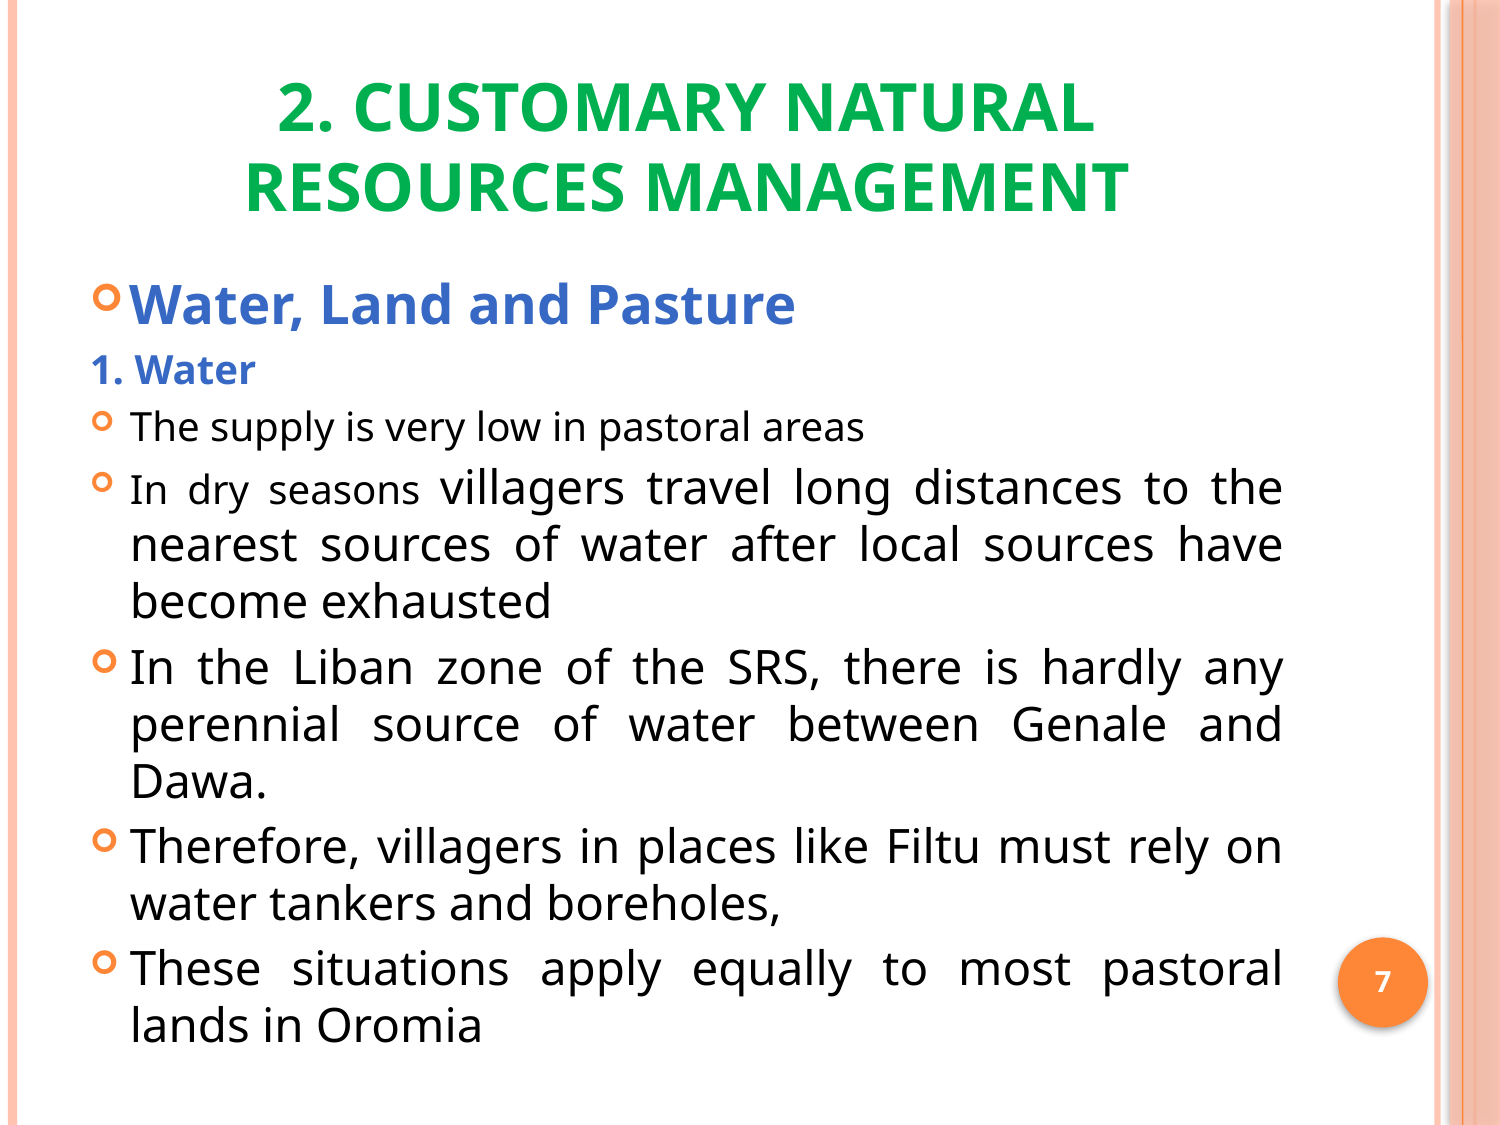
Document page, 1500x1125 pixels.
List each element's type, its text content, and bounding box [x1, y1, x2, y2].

title 2. Customary Natural Resources Management [75, 45, 1300, 233]
list Water, Land and Pasture 1. Water The supply is very low in pastoral areas In dry seasons villagers travel long distances to the nearest sources of water after local sources have become exhausted In the Liban zone of the SRS, there is hardly any perennial source of water between Genale and Dawa. Therefore, villagers in places like Filtu must rely on water tankers and boreholes, These situations apply equally to most pastoral lands in Oromia [75, 262, 1300, 1062]
slide_number 7 [1333, 940, 1434, 1027]
